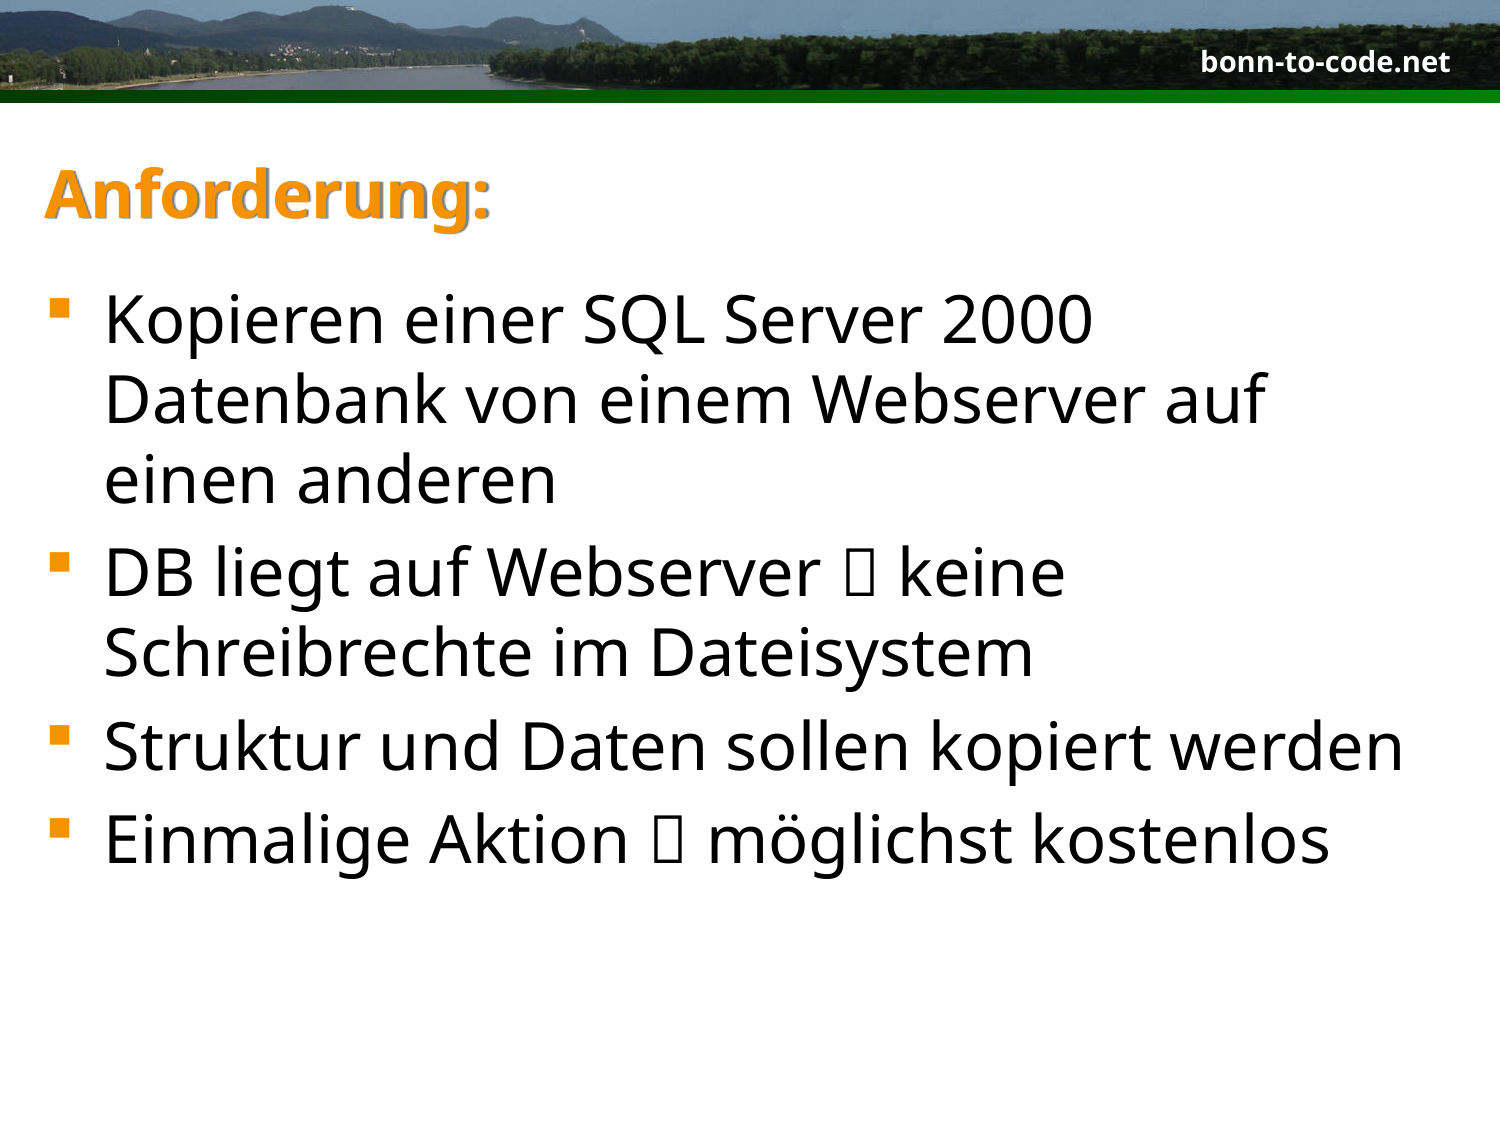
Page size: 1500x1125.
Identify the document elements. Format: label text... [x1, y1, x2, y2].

list Kopieren einer SQL Server 2000 Datenbank von einem Webserver auf einen anderen DB liegt auf Webserver  keine Schreibrechte im Dateisystem Struktur und Daten sollen kopiert werden Einmalige Aktion  möglichst kostenlos [29, 269, 1471, 1125]
picture [0, 0, 1500, 90]
title Anforderung: [29, 113, 1471, 269]
